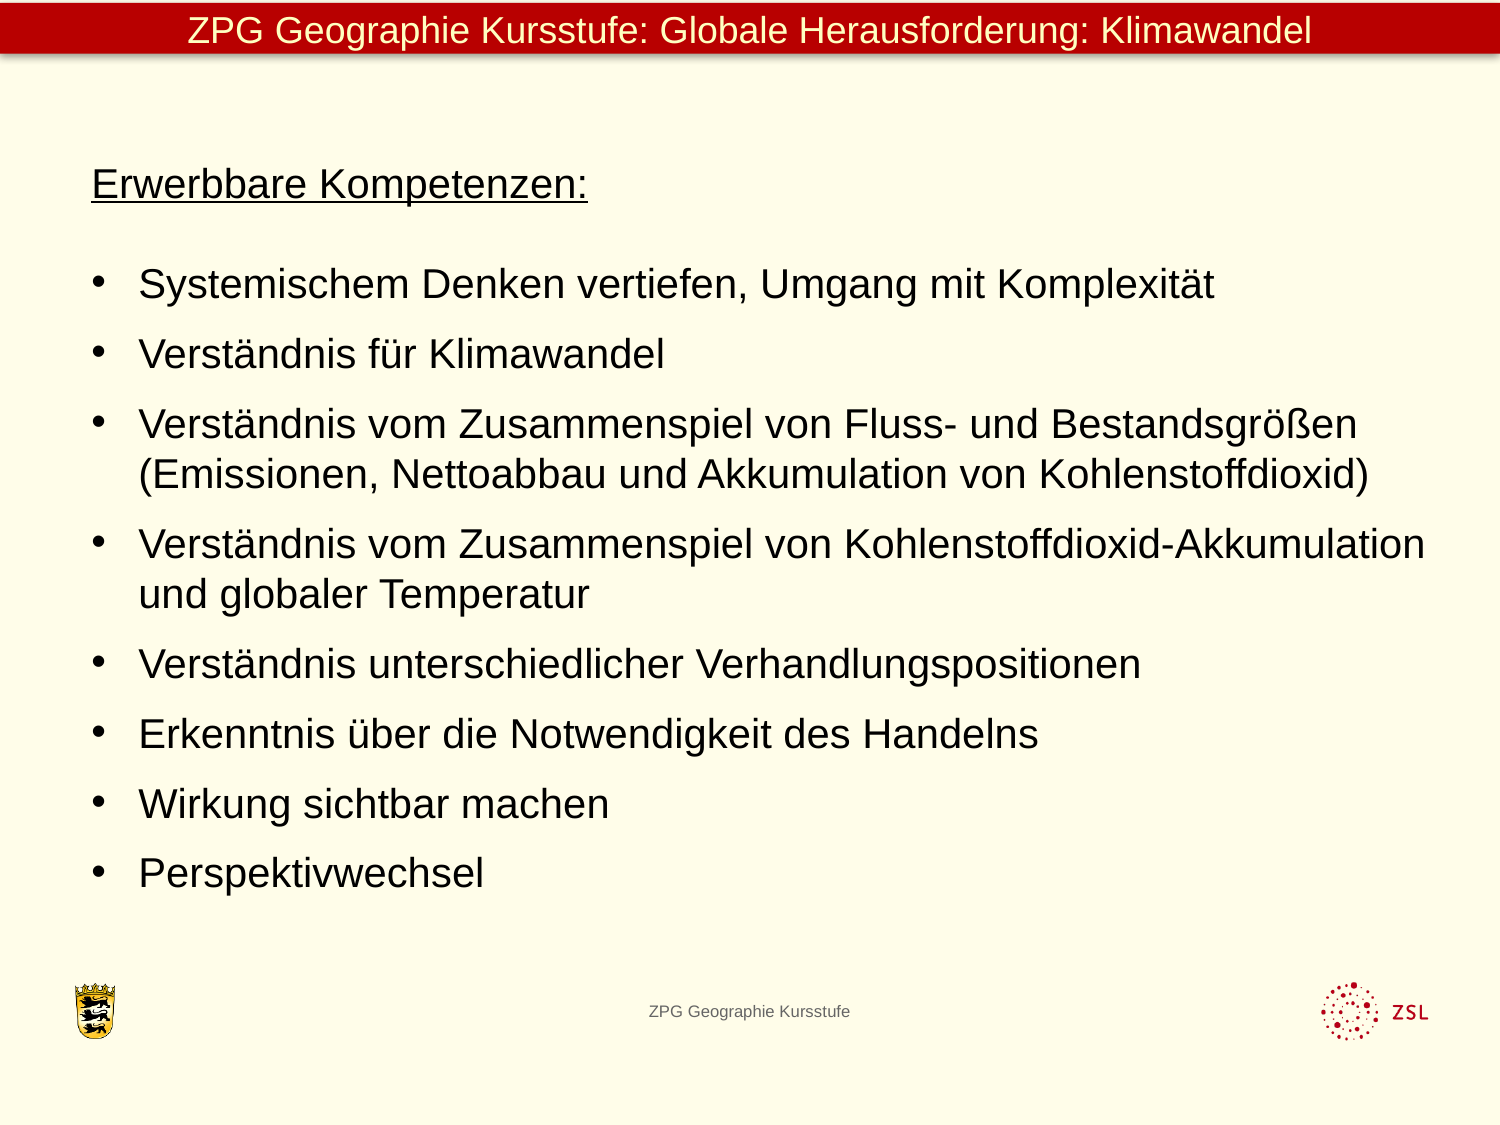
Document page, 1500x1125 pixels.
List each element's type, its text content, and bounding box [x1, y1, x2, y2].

picture [1320, 981, 1429, 1041]
picture [73, 981, 117, 1041]
text_box Erwerbbare Kompetenzen: Systemischem Denken vertiefen, Umgang mit Komplexität Verständnis für Klimawandel Verständnis vom Zusammenspiel von Fluss- und Bestandsgrößen (Emissionen, Nettoabbau und Akkumulation von Kohlenstoffdioxid) Verständnis vom Zusammenspiel von Kohlenstoffdioxid-Akkumulation und globaler Temperatur Verständnis unterschiedlicher Verhandlungspositionen Erkenntnis über die Notwendigkeit des Handelns Wirkung sichtbar machen Perspektivwechsel [76, 148, 1500, 904]
